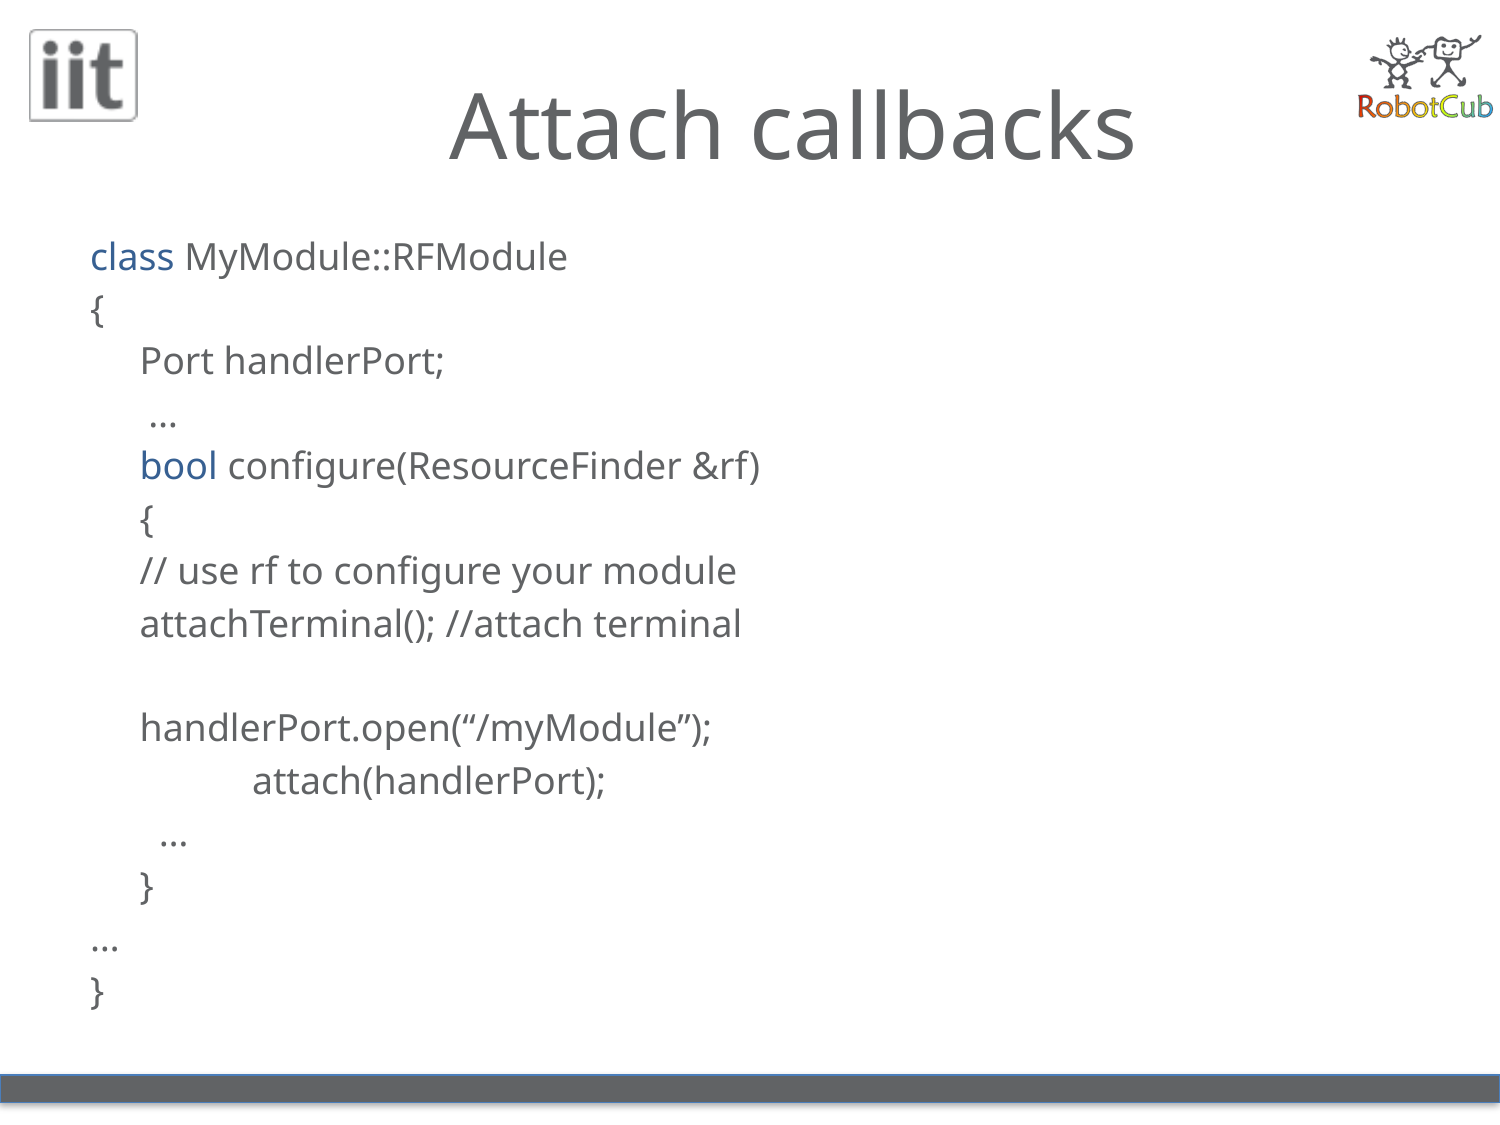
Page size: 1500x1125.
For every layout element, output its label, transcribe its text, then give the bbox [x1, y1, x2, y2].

list class MyModule::RFModule { Port handlerPort; … bool configure(ResourceFinder &rf) { // use rf to configure your module attachTerminal(); //attach terminal handlerPort.open(“/myModule”); attach(handlerPort); … } … } [75, 224, 1425, 1020]
title Attach callbacks [162, 45, 1425, 200]
picture [1356, 29, 1494, 122]
picture [29, 29, 138, 122]
